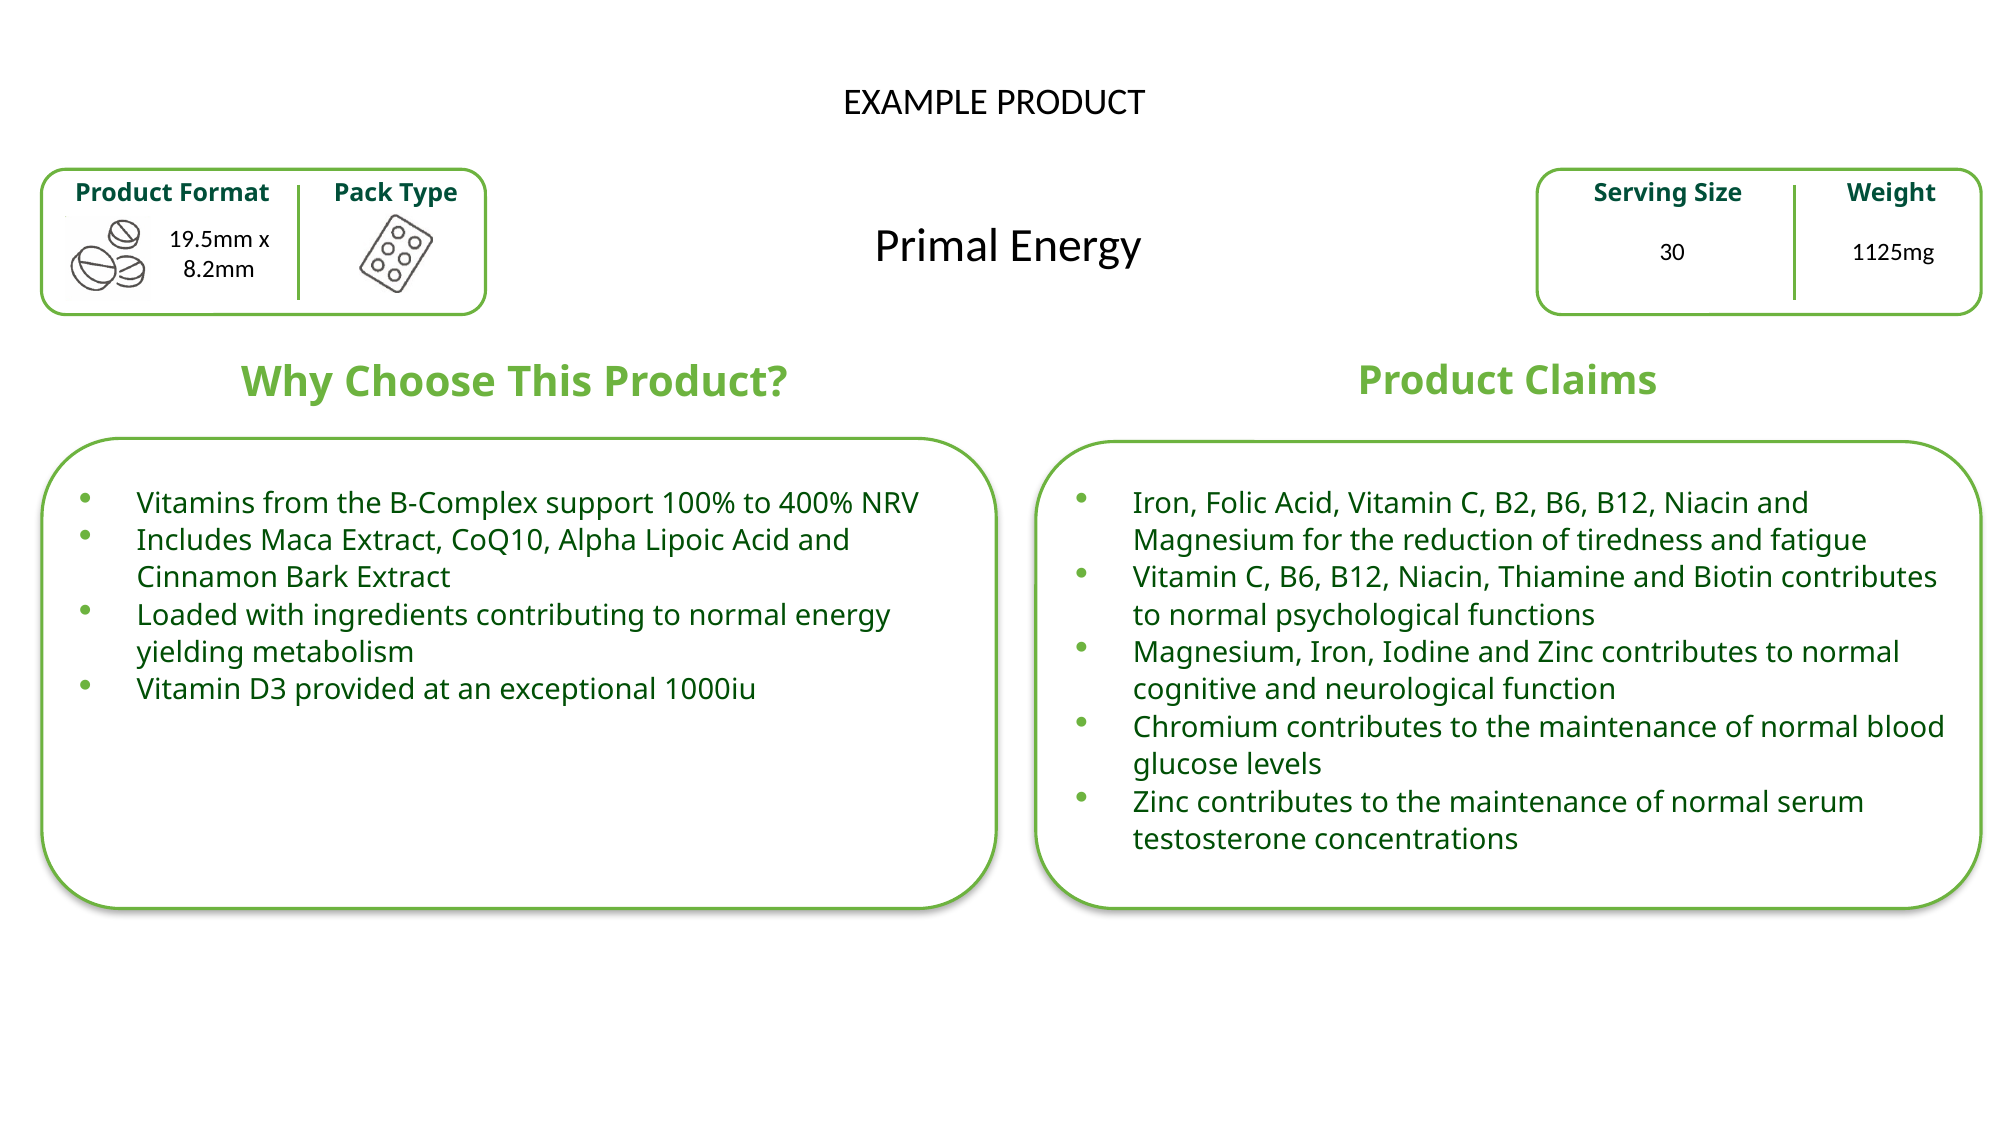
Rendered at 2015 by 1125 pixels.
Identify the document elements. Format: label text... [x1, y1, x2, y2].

title Primal Energy [514, 205, 1531, 279]
text_box Iron, Folic Acid, Vitamin C, B2, B6, B12, Niacin and Magnesium for the reduction of tiredness and fatigue Vitamin C, B6, B12, Niacin, Thiamine and Biotin contributes to normal psychological functions Magnesium, Iron, Iodine and Zinc contributes to normal cognitive and neurological function Chromium contributes to the maintenance of normal blood glucose levels Zinc contributes to the maintenance of normal serum testosterone concentrations [1061, 474, 1963, 863]
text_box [1536, 168, 2006, 315]
text_box Product Claims [1035, 350, 1980, 424]
text_box [41, 438, 997, 909]
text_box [41, 168, 510, 315]
text_box EXAMPLE PRODUCT [828, 69, 1162, 130]
text_box Vitamins from the B-Complex support 100% to 400% NRV Includes Maca Extract, CoQ10, Alpha Lipoic Acid and Cinnamon Bark Extract Loaded with ingredients contributing to normal energy yielding metabolism Vitamin D3 provided at an exceptional 1000iu [65, 474, 974, 714]
text_box Why Choose This Product? [219, 322, 821, 414]
picture [358, 213, 434, 294]
text_box [1035, 441, 1982, 909]
